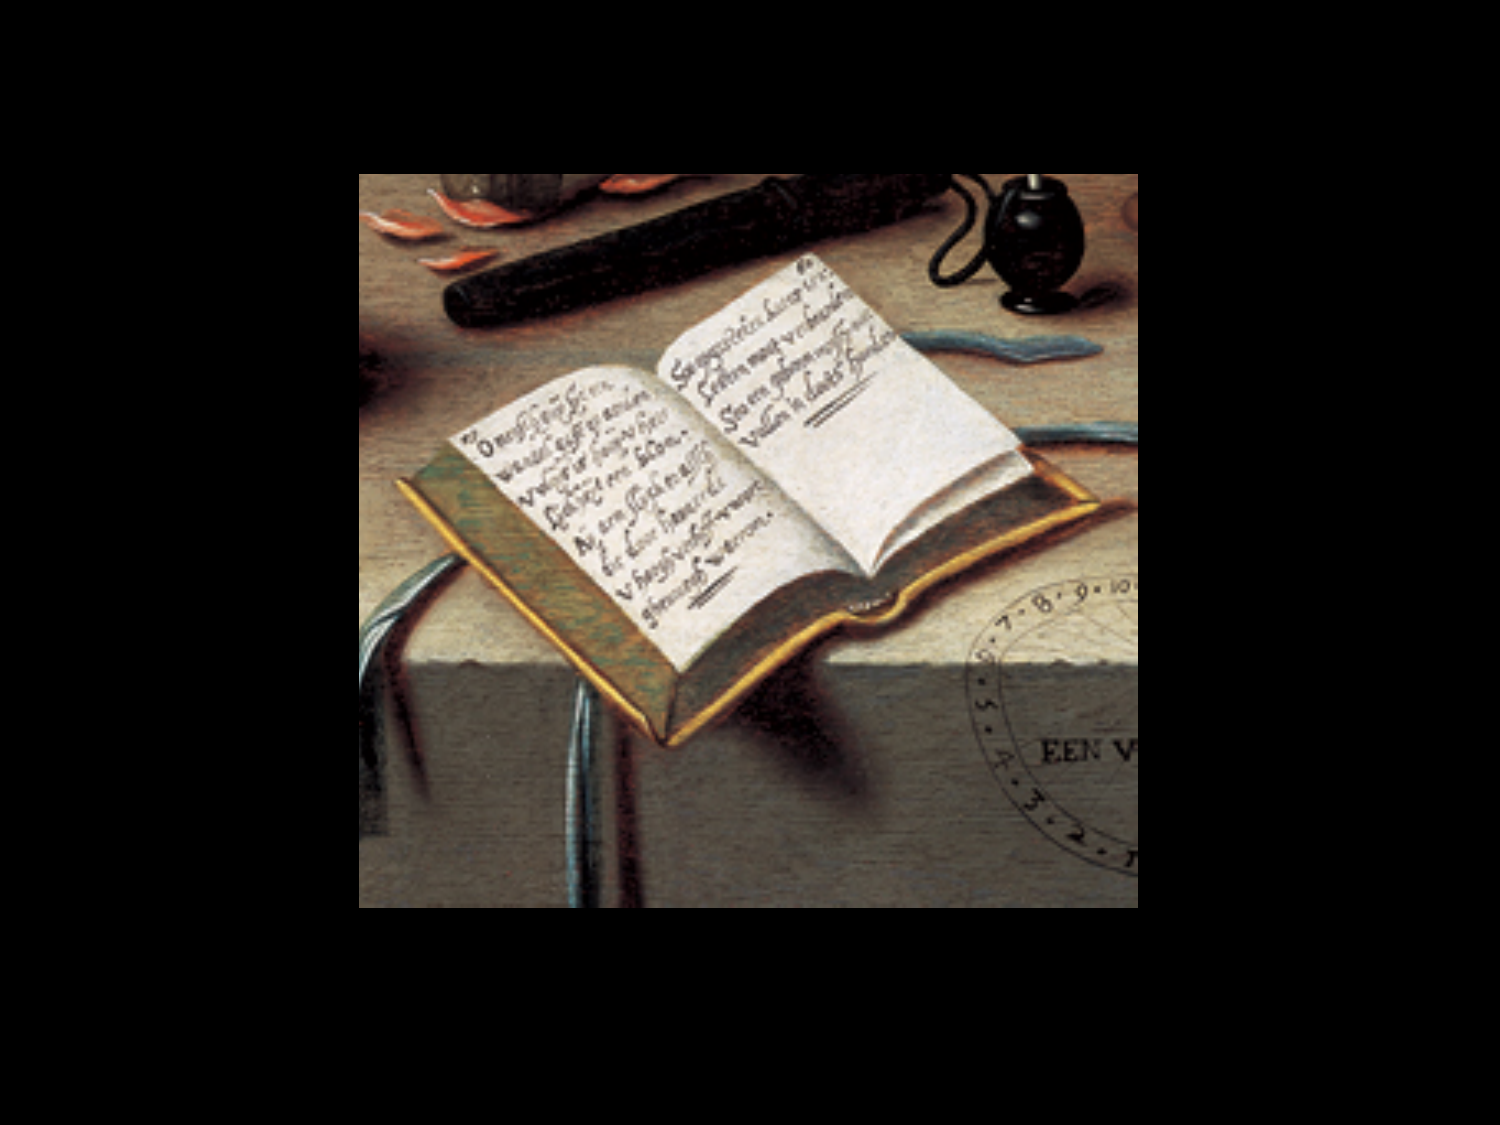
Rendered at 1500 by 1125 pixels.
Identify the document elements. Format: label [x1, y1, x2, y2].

list [358, 174, 1138, 908]
